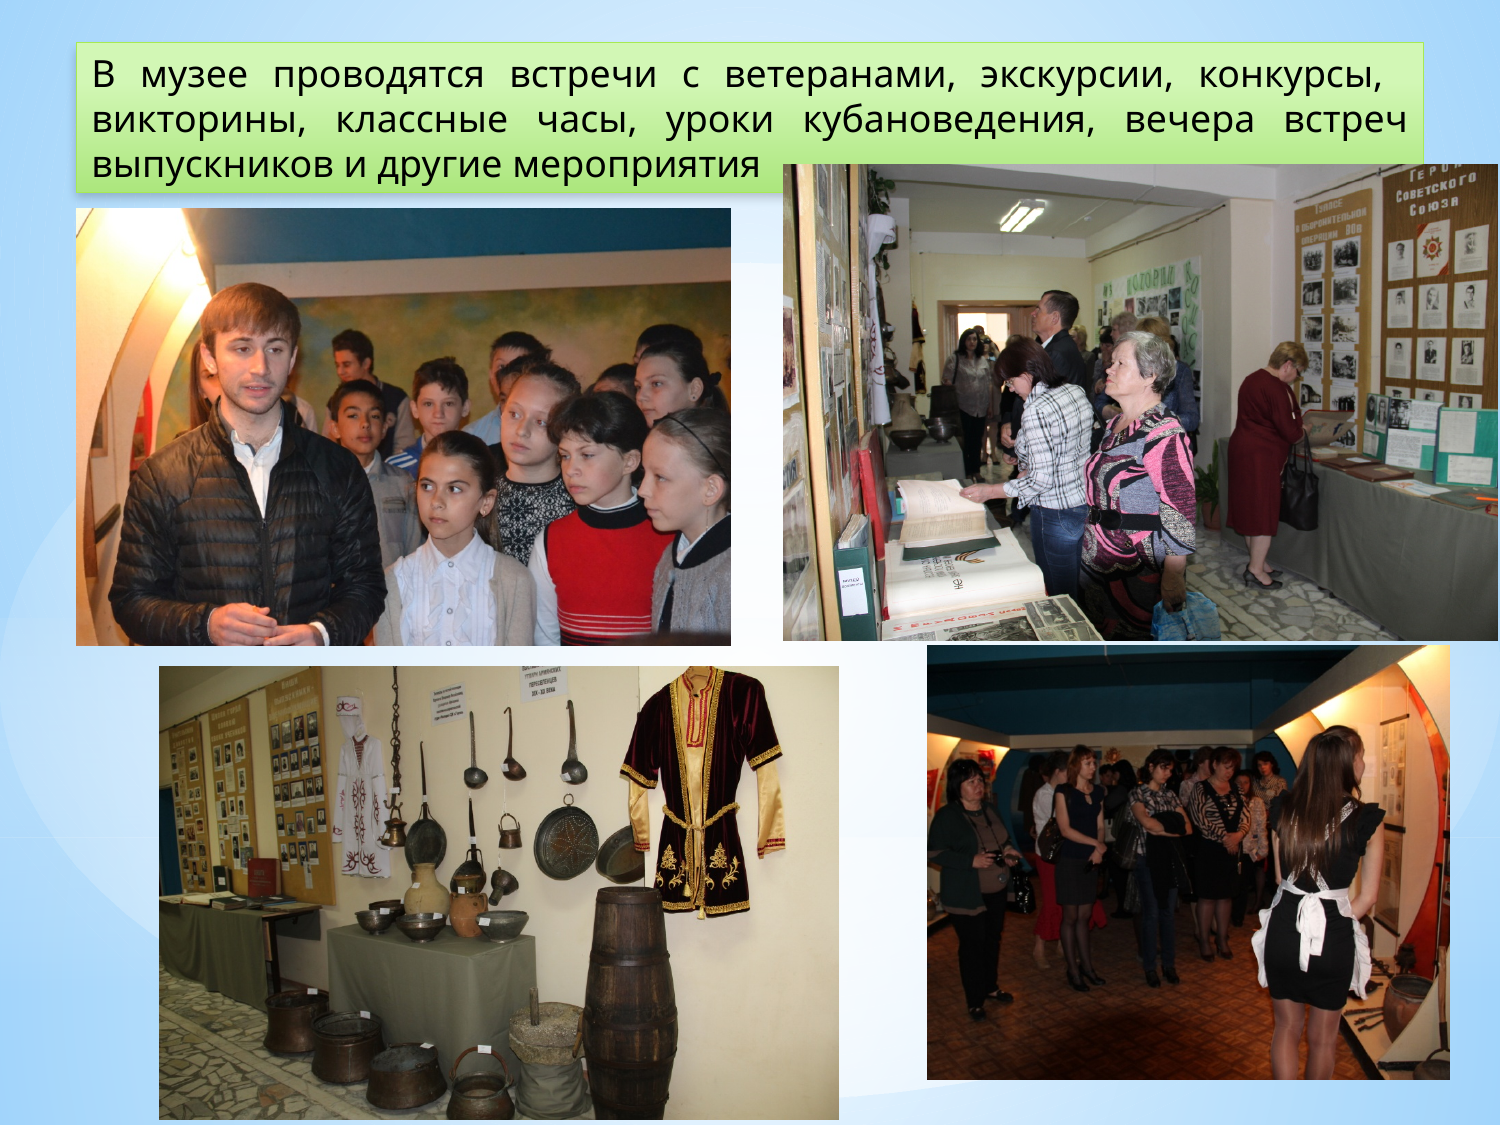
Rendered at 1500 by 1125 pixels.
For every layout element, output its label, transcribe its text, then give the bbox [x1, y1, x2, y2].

picture [76, 208, 732, 646]
picture [926, 644, 1450, 1080]
picture [783, 164, 1499, 642]
picture [159, 666, 839, 1120]
text_box В музее проводятся встречи с ветеранами, экскурсии, конкурсы, викторины, классные часы, уроки кубановедения, вечера встреч выпускников и другие мероприятия [76, 42, 1424, 193]
